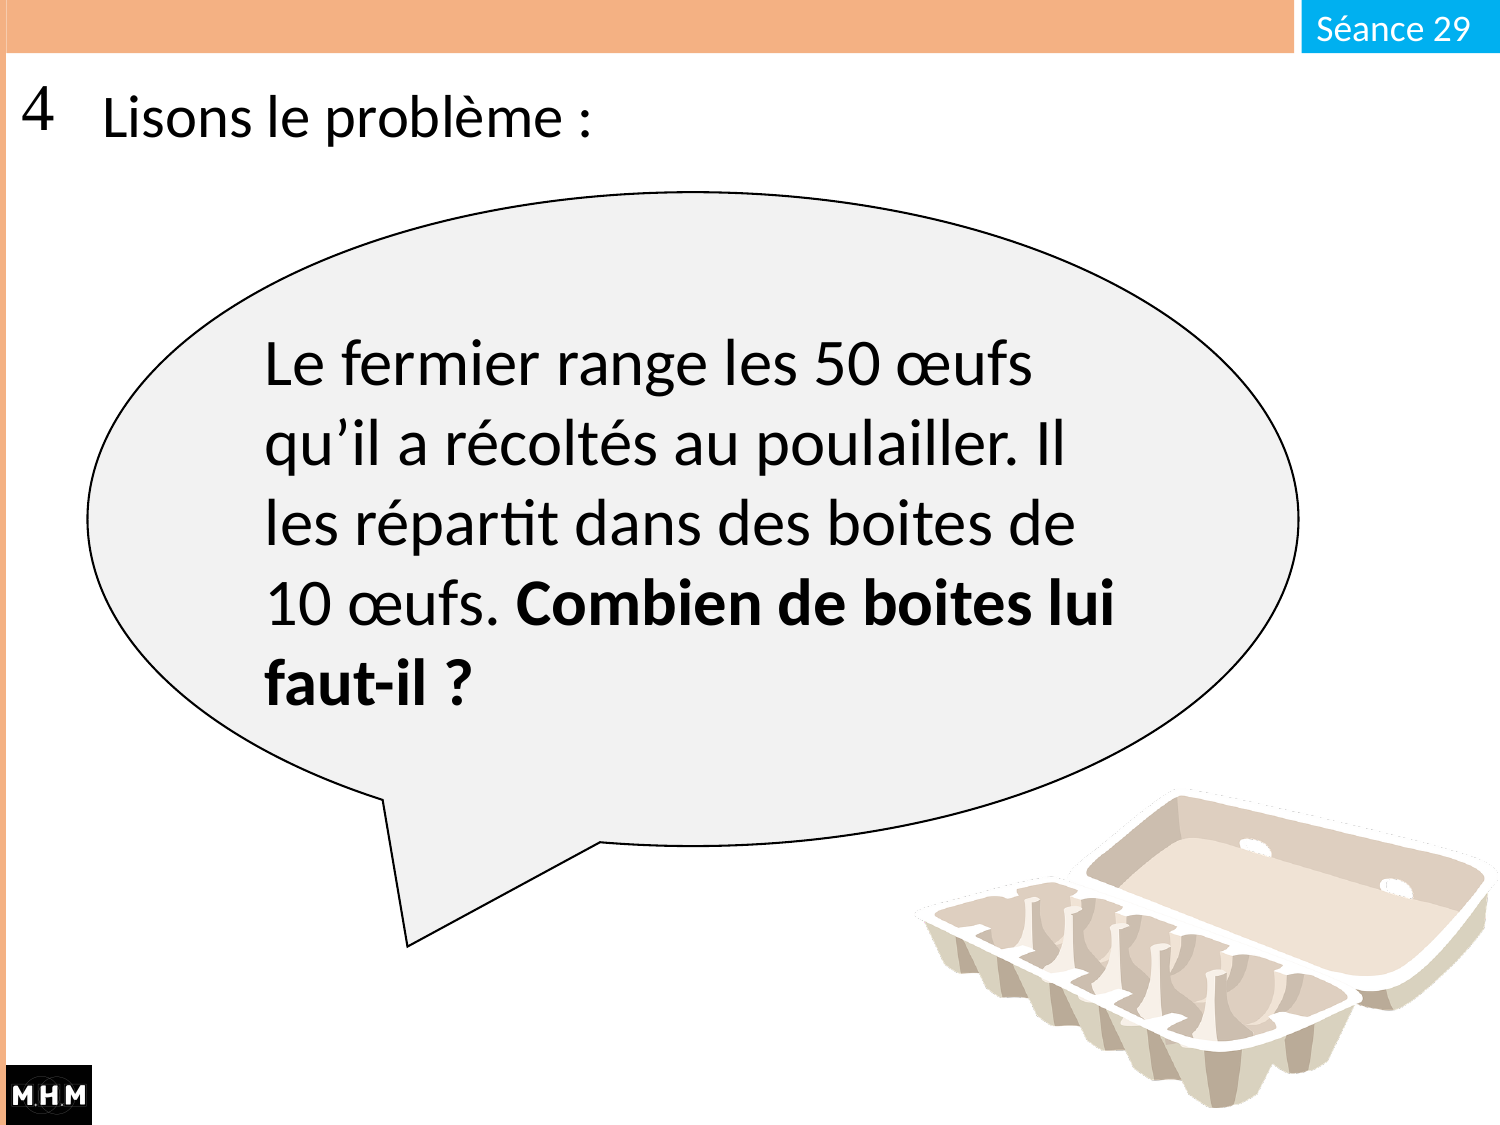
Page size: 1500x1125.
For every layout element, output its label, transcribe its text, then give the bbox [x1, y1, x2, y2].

picture [6, 1065, 92, 1125]
text_box Le fermier range les 50 œufs qu’il a récoltés au poulailler. Il les répartit dans des boites de 10 œufs. Combien de boites lui faut-il ? [86, 191, 1300, 949]
title Lisons le problème : [87, 32, 1382, 158]
picture [914, 788, 1498, 1108]
